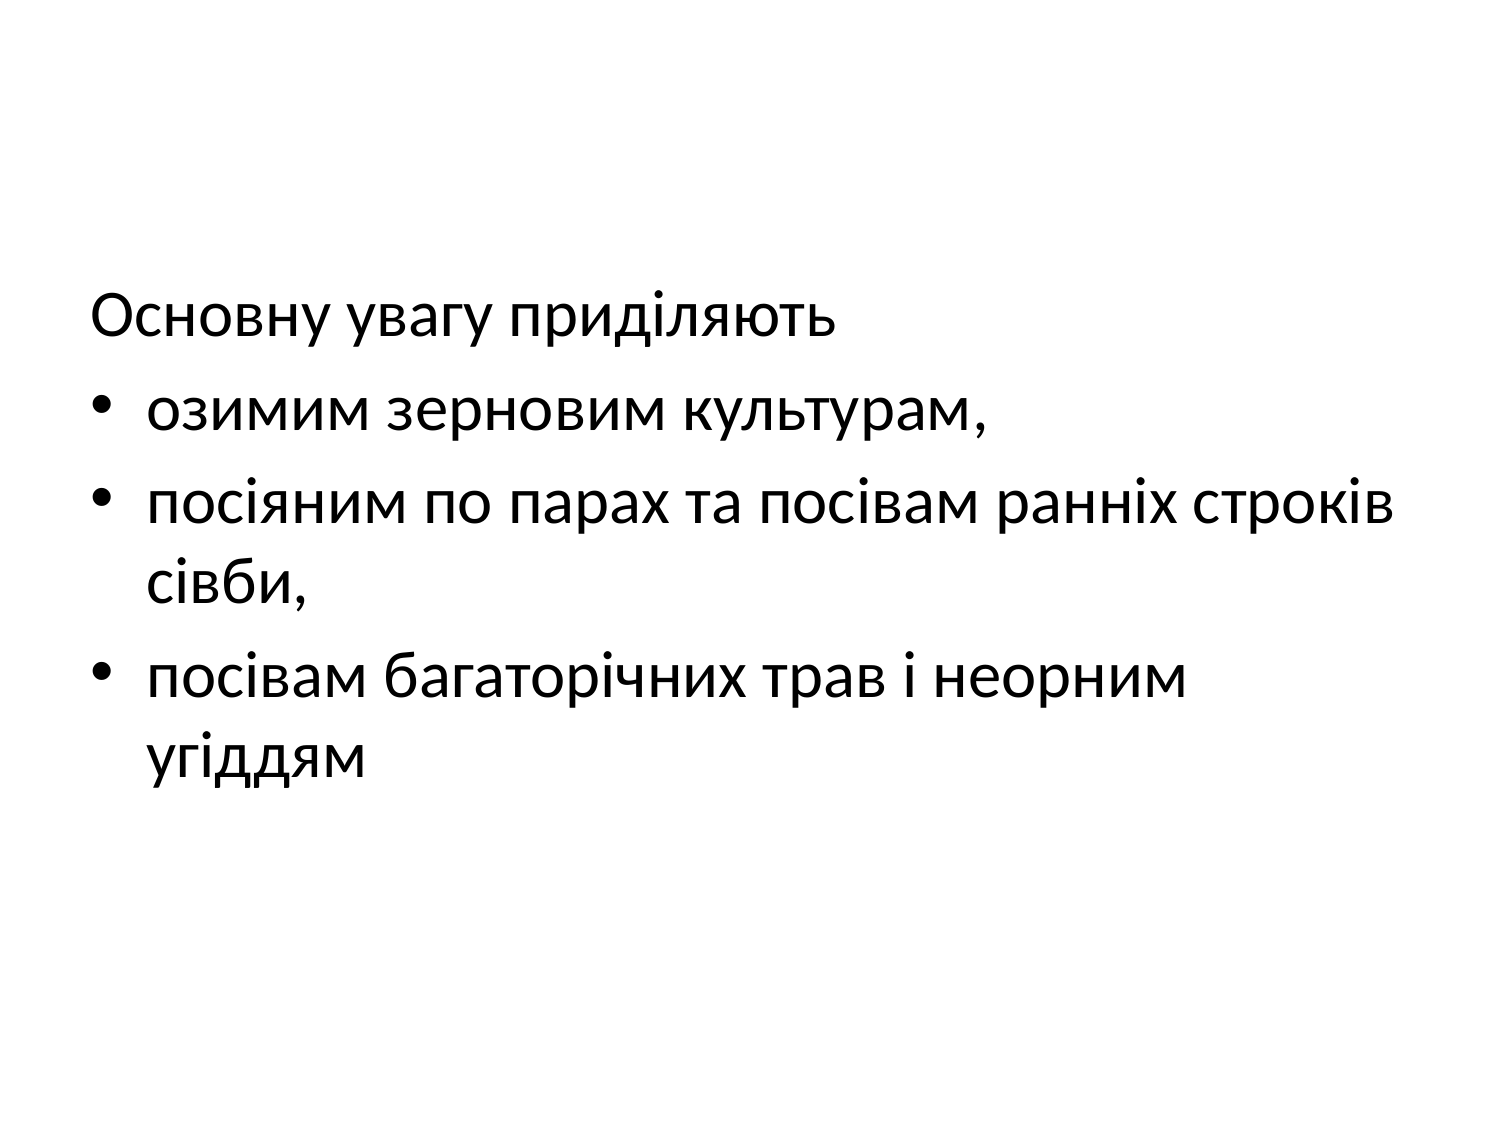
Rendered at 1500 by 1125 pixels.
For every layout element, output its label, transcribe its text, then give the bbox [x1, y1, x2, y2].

list Основну увагу приділяють озимим зерновим культурам, посіяним по парах та посівам ранніх строків сівби, посівам багаторічних трав і неорним угіддям [75, 262, 1425, 1005]
